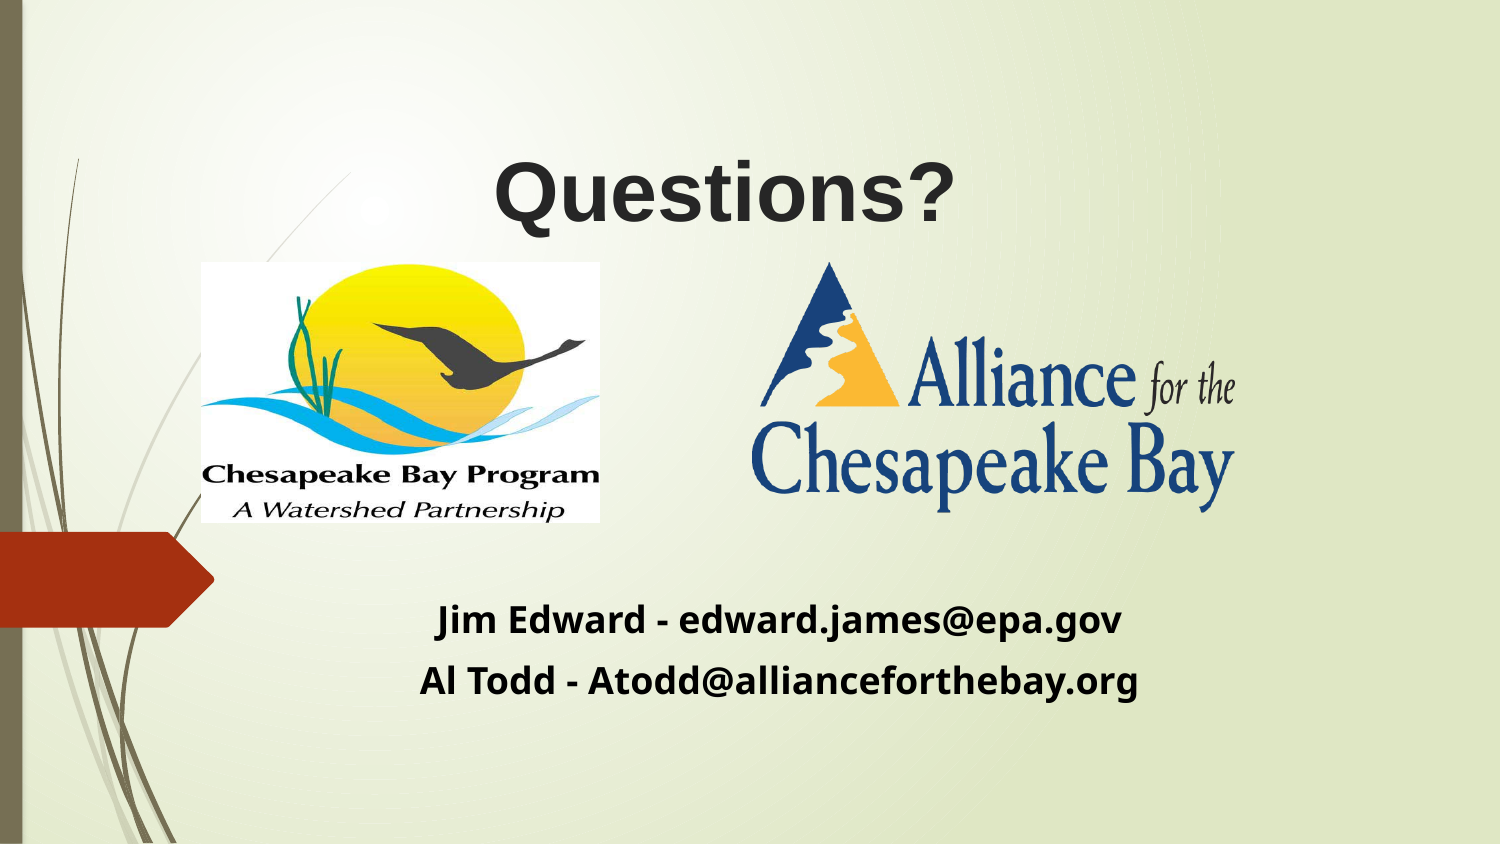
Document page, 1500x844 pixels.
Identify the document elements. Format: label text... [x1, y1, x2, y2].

picture [201, 262, 601, 523]
picture [710, 262, 1274, 523]
subtitle Jim Edward - edward.james@epa.gov Al Todd - Atodd@allianceforthebay.org [212, 588, 1348, 792]
title Questions? [74, 0, 1401, 247]
